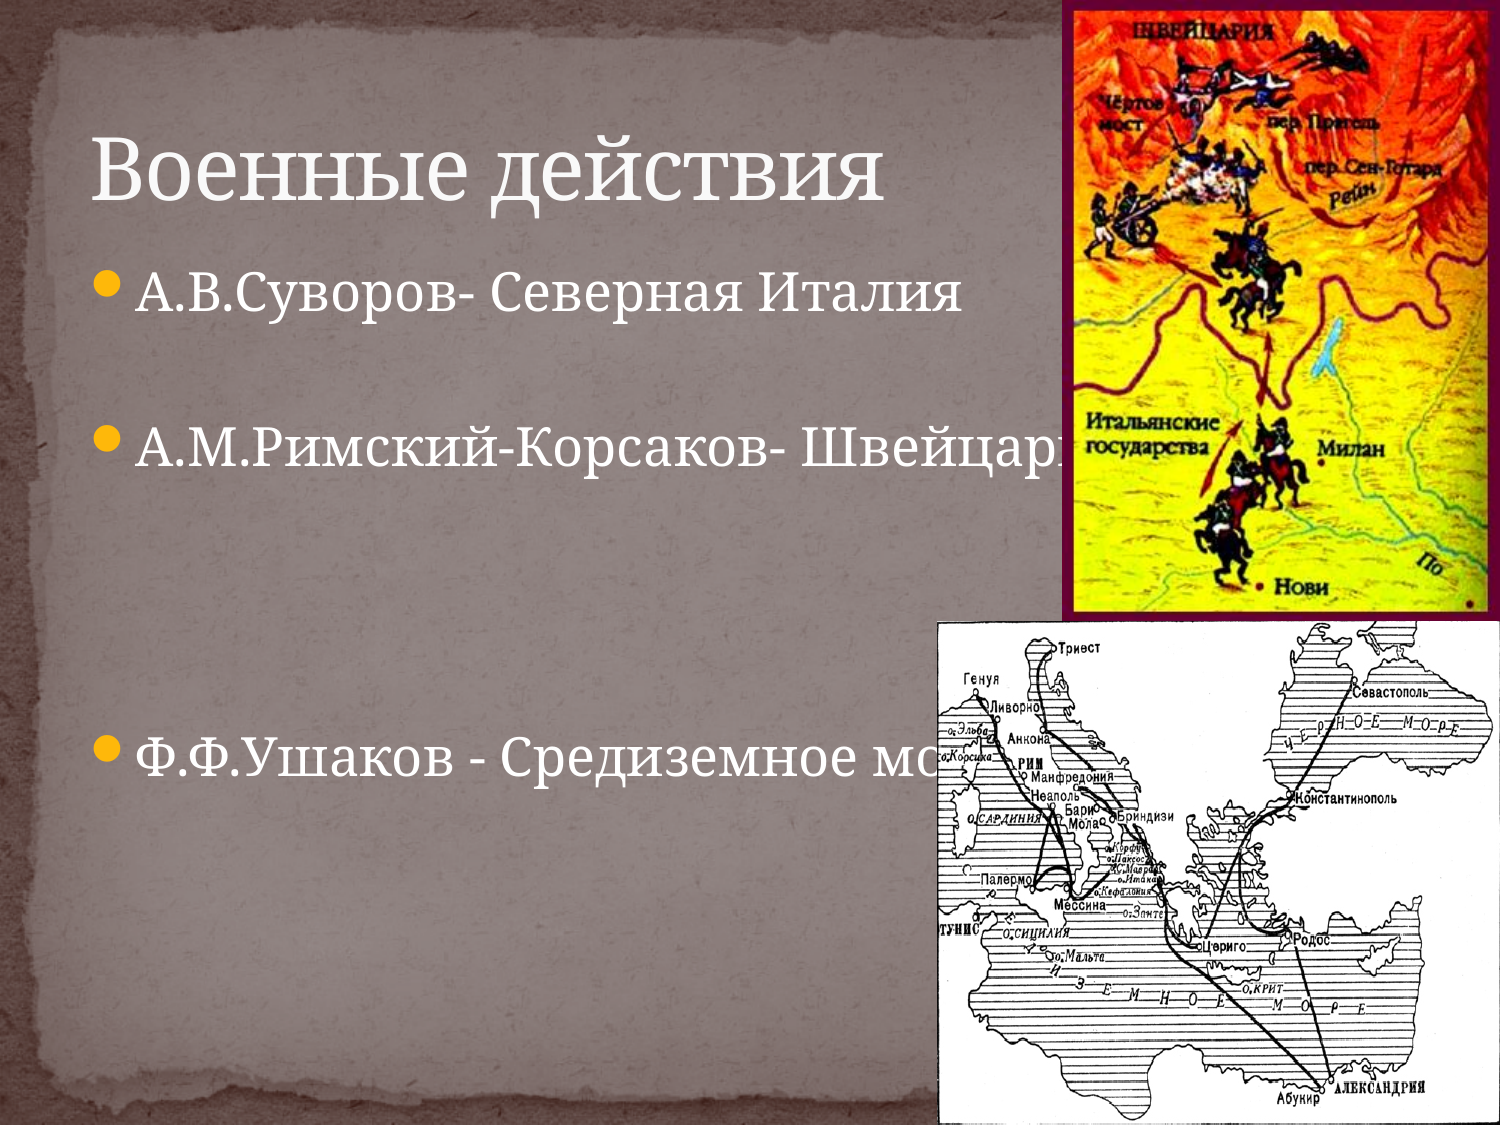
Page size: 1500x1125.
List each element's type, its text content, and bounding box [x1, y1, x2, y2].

title Военные действия [74, 24, 1051, 225]
list А.В.Суворов- Северная Италия А.М.Римский-Корсаков- Швейцария Ф.Ф.Ушаков - Средиземное море [75, 249, 1051, 1000]
picture [937, 0, 1500, 1125]
